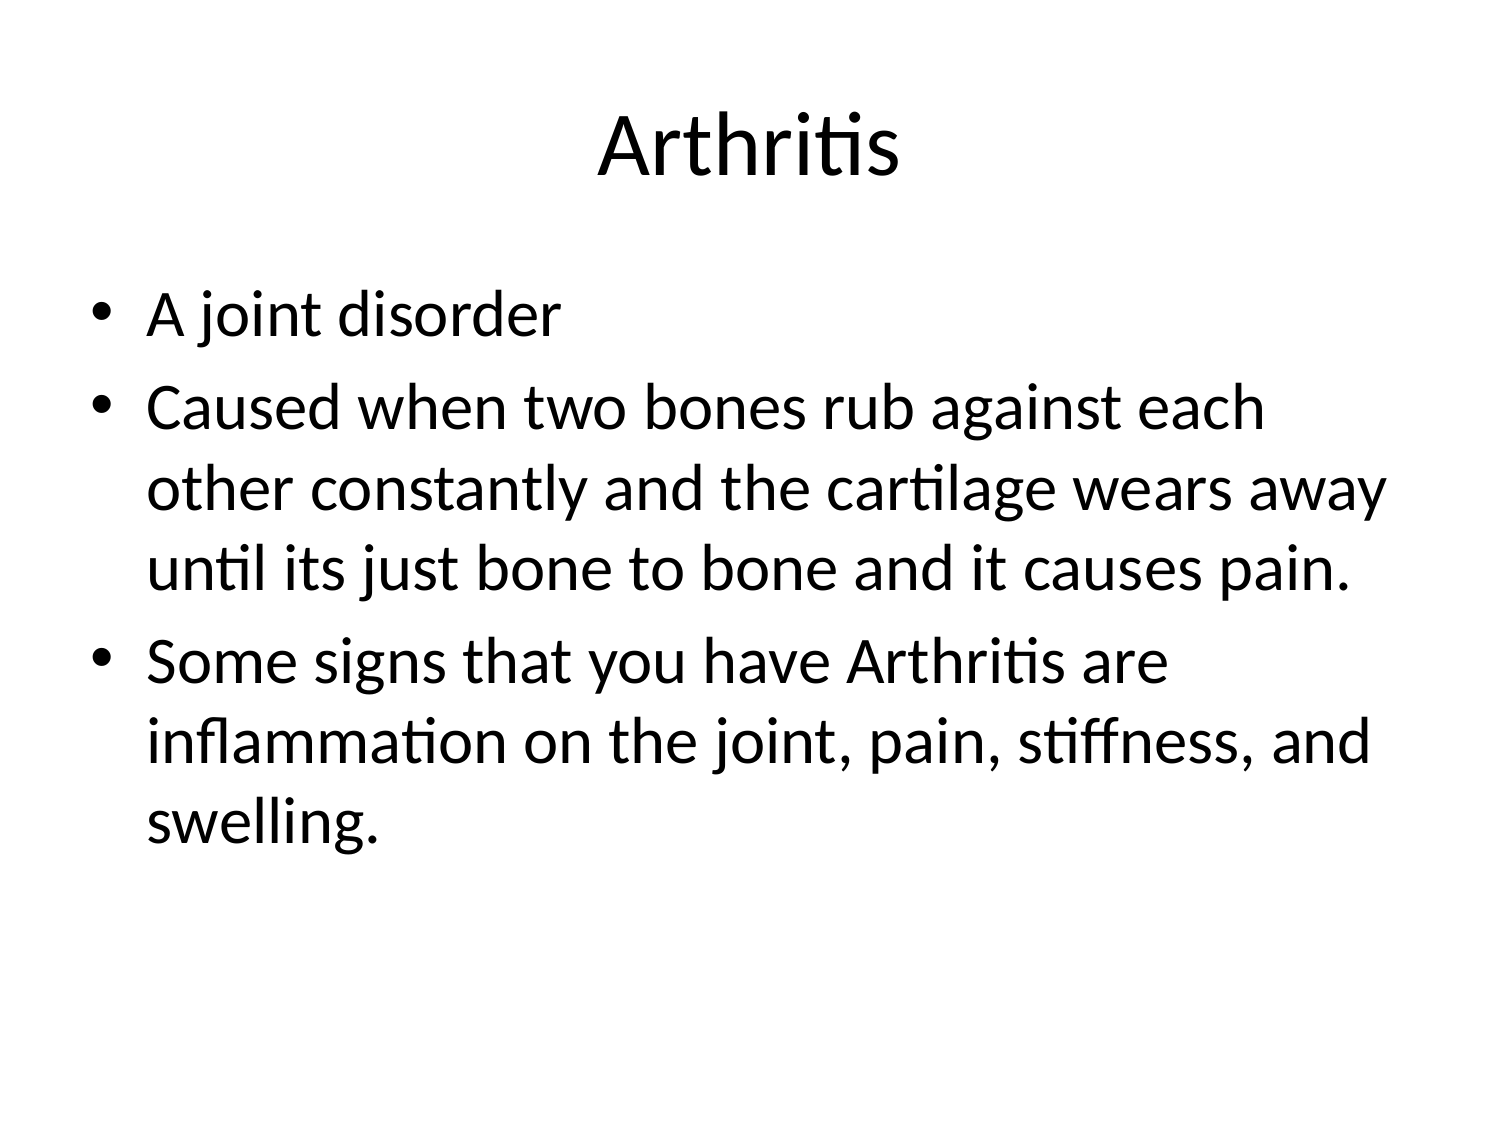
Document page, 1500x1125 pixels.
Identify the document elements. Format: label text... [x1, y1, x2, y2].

title Arthritis [75, 45, 1425, 233]
list A joint disorder Caused when two bones rub against each other constantly and the cartilage wears away until its just bone to bone and it causes pain. Some signs that you have Arthritis are inflammation on the joint, pain, stiffness, and swelling. [75, 262, 1425, 1005]
